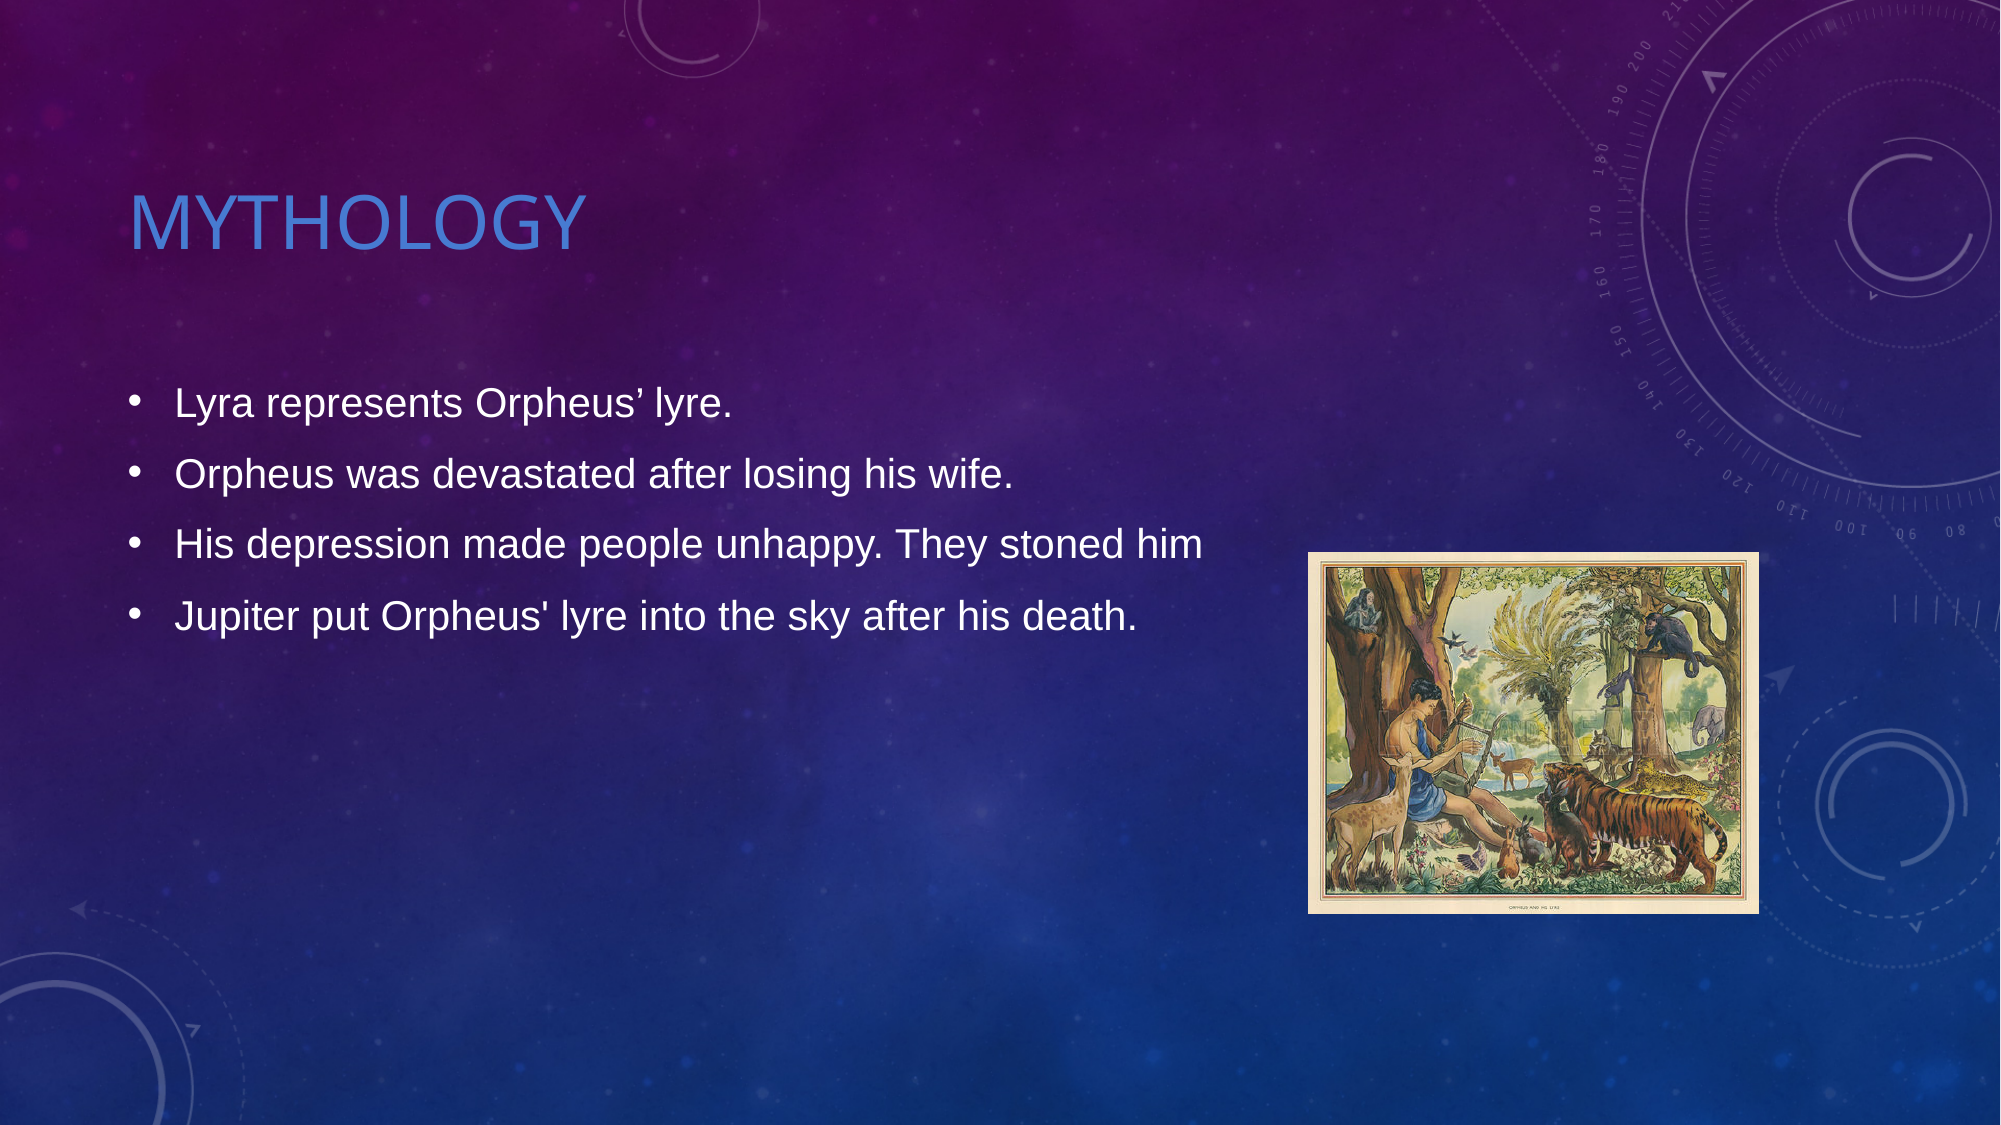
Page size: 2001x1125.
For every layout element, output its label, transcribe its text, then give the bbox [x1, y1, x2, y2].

title Mythology [112, 99, 1775, 339]
picture [0, 0, 2001, 1125]
list Lyra represents Orpheus’ lyre. Orpheus was devastated after losing his wife. His depression made people unhappy. They stoned him Jupiter put Orpheus' lyre into the sky after his death. [112, 351, 1522, 663]
